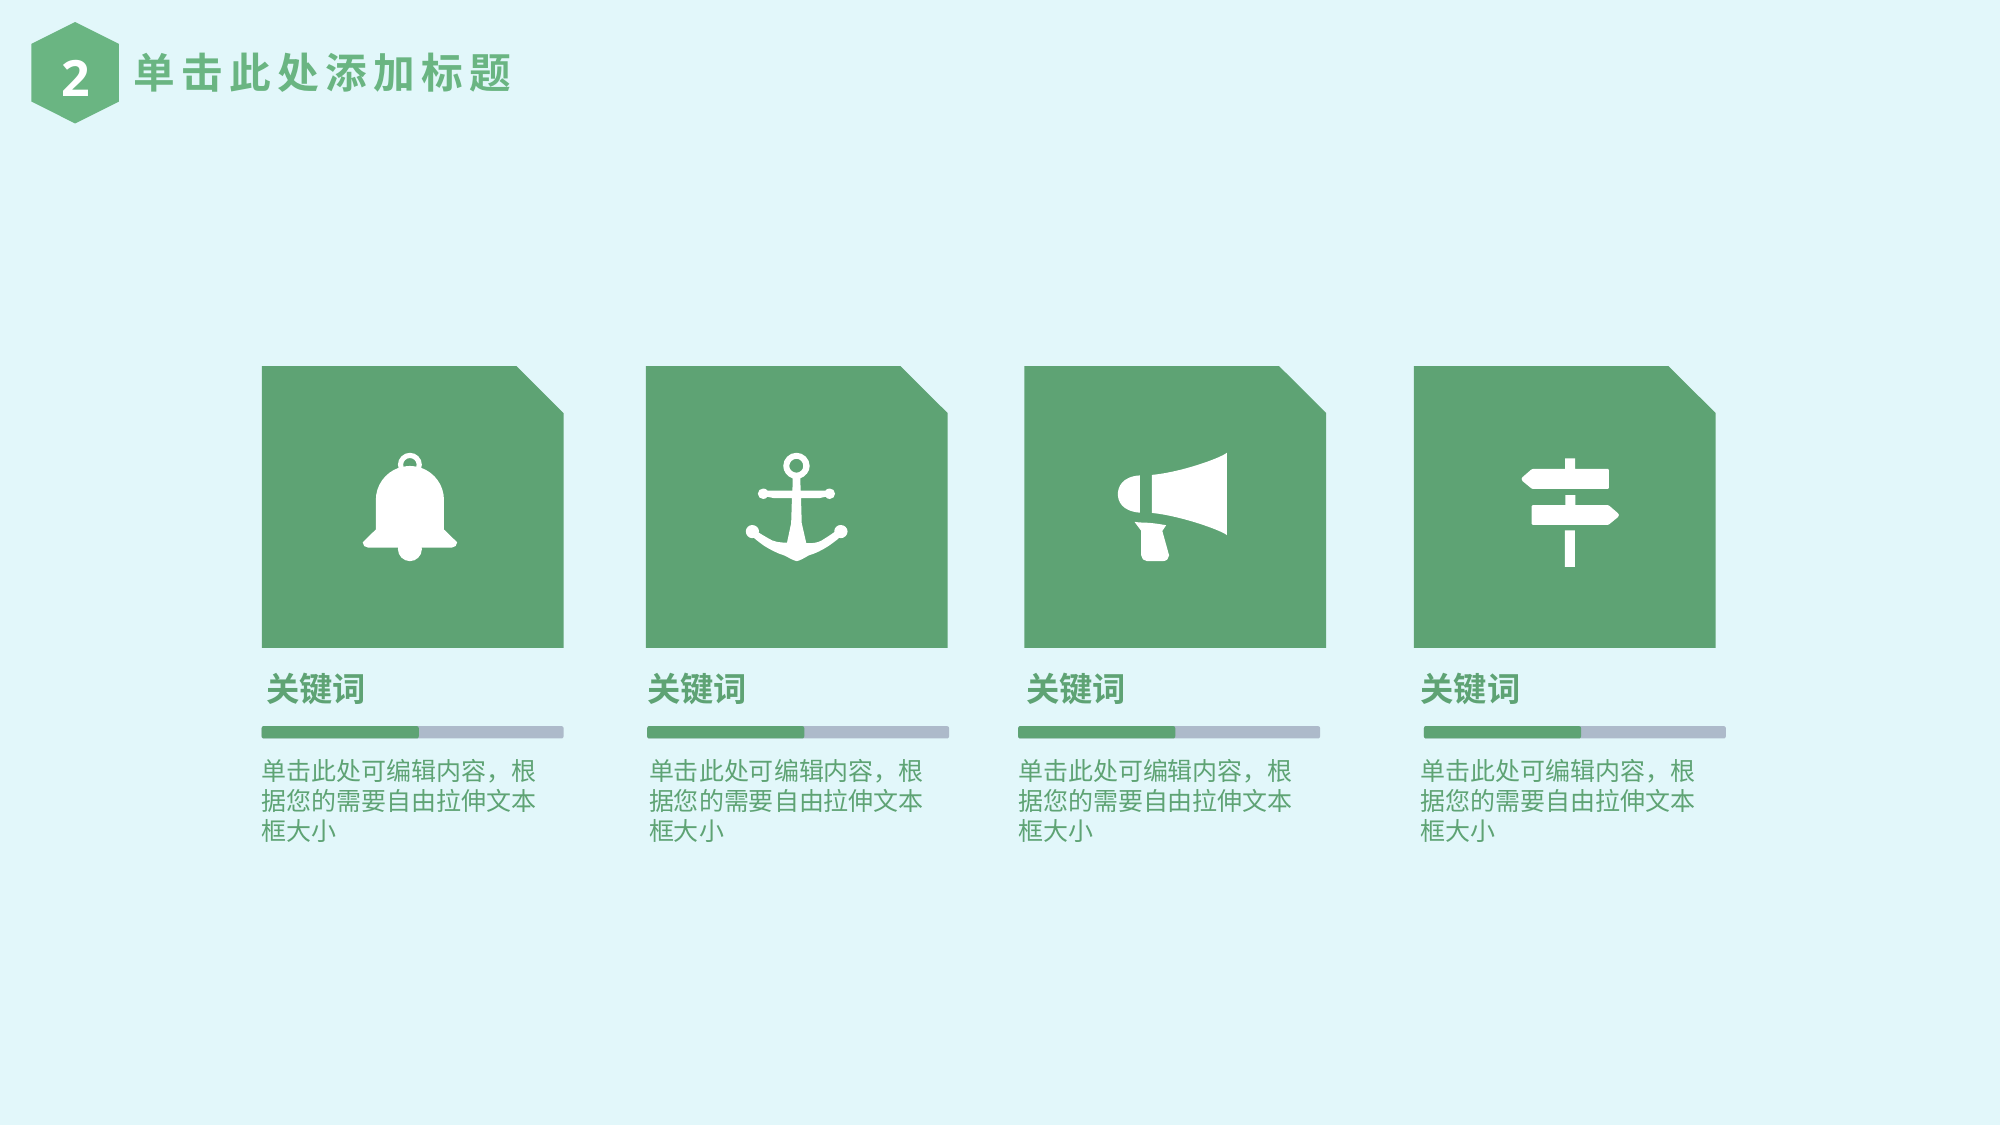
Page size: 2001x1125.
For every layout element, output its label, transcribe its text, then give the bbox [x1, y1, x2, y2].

text_box [804, 725, 951, 740]
text_box [362, 452, 458, 562]
text_box [745, 452, 848, 562]
text_box [646, 725, 806, 740]
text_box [1117, 452, 1227, 562]
text_box [1017, 725, 1177, 740]
text_box [1581, 725, 1727, 740]
text_box 单击此处可编辑内容，根据您的需要自由拉伸文本框大小 [1420, 755, 1716, 845]
text_box 2 [46, 39, 104, 114]
text_box [1023, 365, 1327, 649]
text_box 单击此处可编辑内容，根据您的需要自由拉伸文本框大小 [649, 755, 944, 845]
text_box [260, 725, 420, 740]
text_box [1413, 365, 1717, 649]
text_box 关键词 [1026, 668, 1158, 709]
text_box 关键词 [1420, 668, 1553, 709]
text_box 关键词 [266, 668, 398, 709]
text_box [1422, 725, 1583, 740]
text_box [30, 20, 118, 111]
text_box 关键词 [647, 668, 779, 709]
text_box [1175, 725, 1322, 740]
text_box [261, 365, 565, 649]
text_box 单击此处可编辑内容，根据您的需要自由拉伸文本框大小 [261, 755, 557, 845]
text_box 单击此处添加标题 [118, 39, 570, 105]
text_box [1521, 458, 1619, 567]
text_box 单击此处可编辑内容，根据您的需要自由拉伸文本框大小 [1018, 755, 1314, 845]
text_box [419, 725, 565, 740]
text_box [53, 114, 97, 125]
text_box [645, 365, 949, 649]
